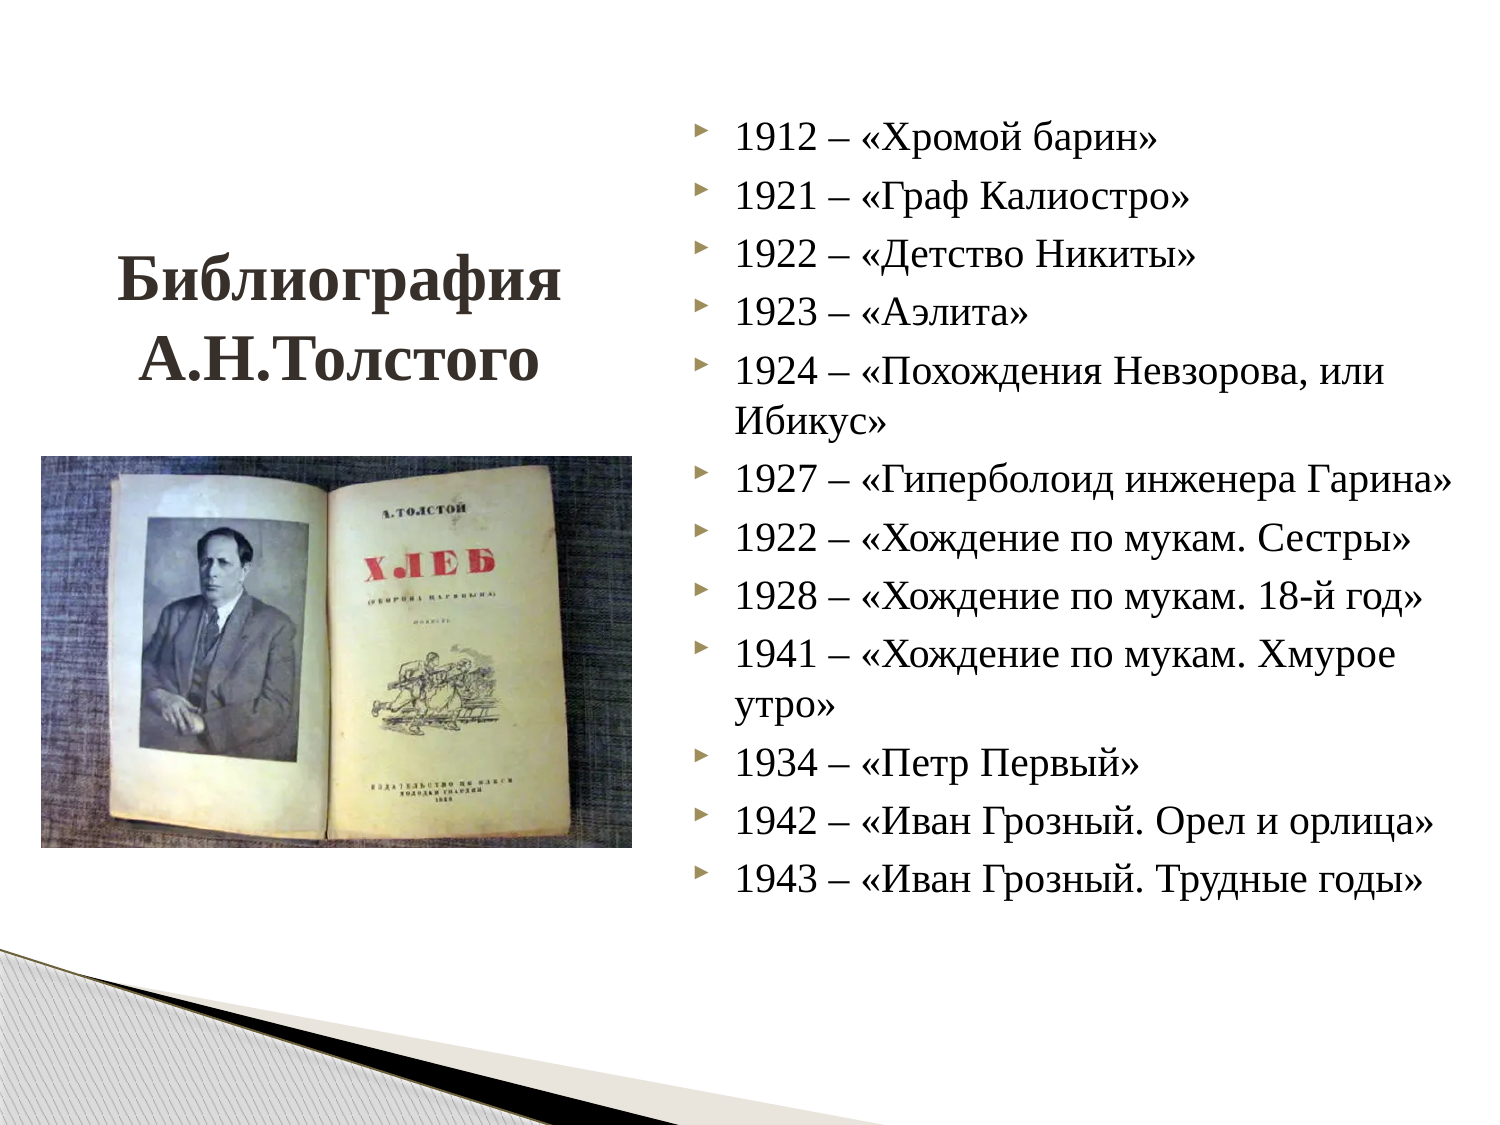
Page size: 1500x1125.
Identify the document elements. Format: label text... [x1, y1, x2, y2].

list 1912 – «Хромой барин» 1921 – «Граф Калиостро» 1922 – «Детство Никиты» 1923 – «Аэлита» 1924 – «Похождения Невзорова, или Ибикус» 1927 – «Гиперболоид инженера Гарина» 1922 – «Хождение по мукам. Сестры» 1928 – «Хождение по мукам. 18-й год» 1941 – «Хождение по мукам. Хмурое утро» 1934 – «Петр Первый» 1942 – «Иван Грозный. Орел и орлица» 1943 – «Иван Грозный. Трудные годы» [659, 101, 1500, 1040]
picture [41, 455, 633, 848]
title Библиография А.Н.Толстого [14, 219, 666, 408]
